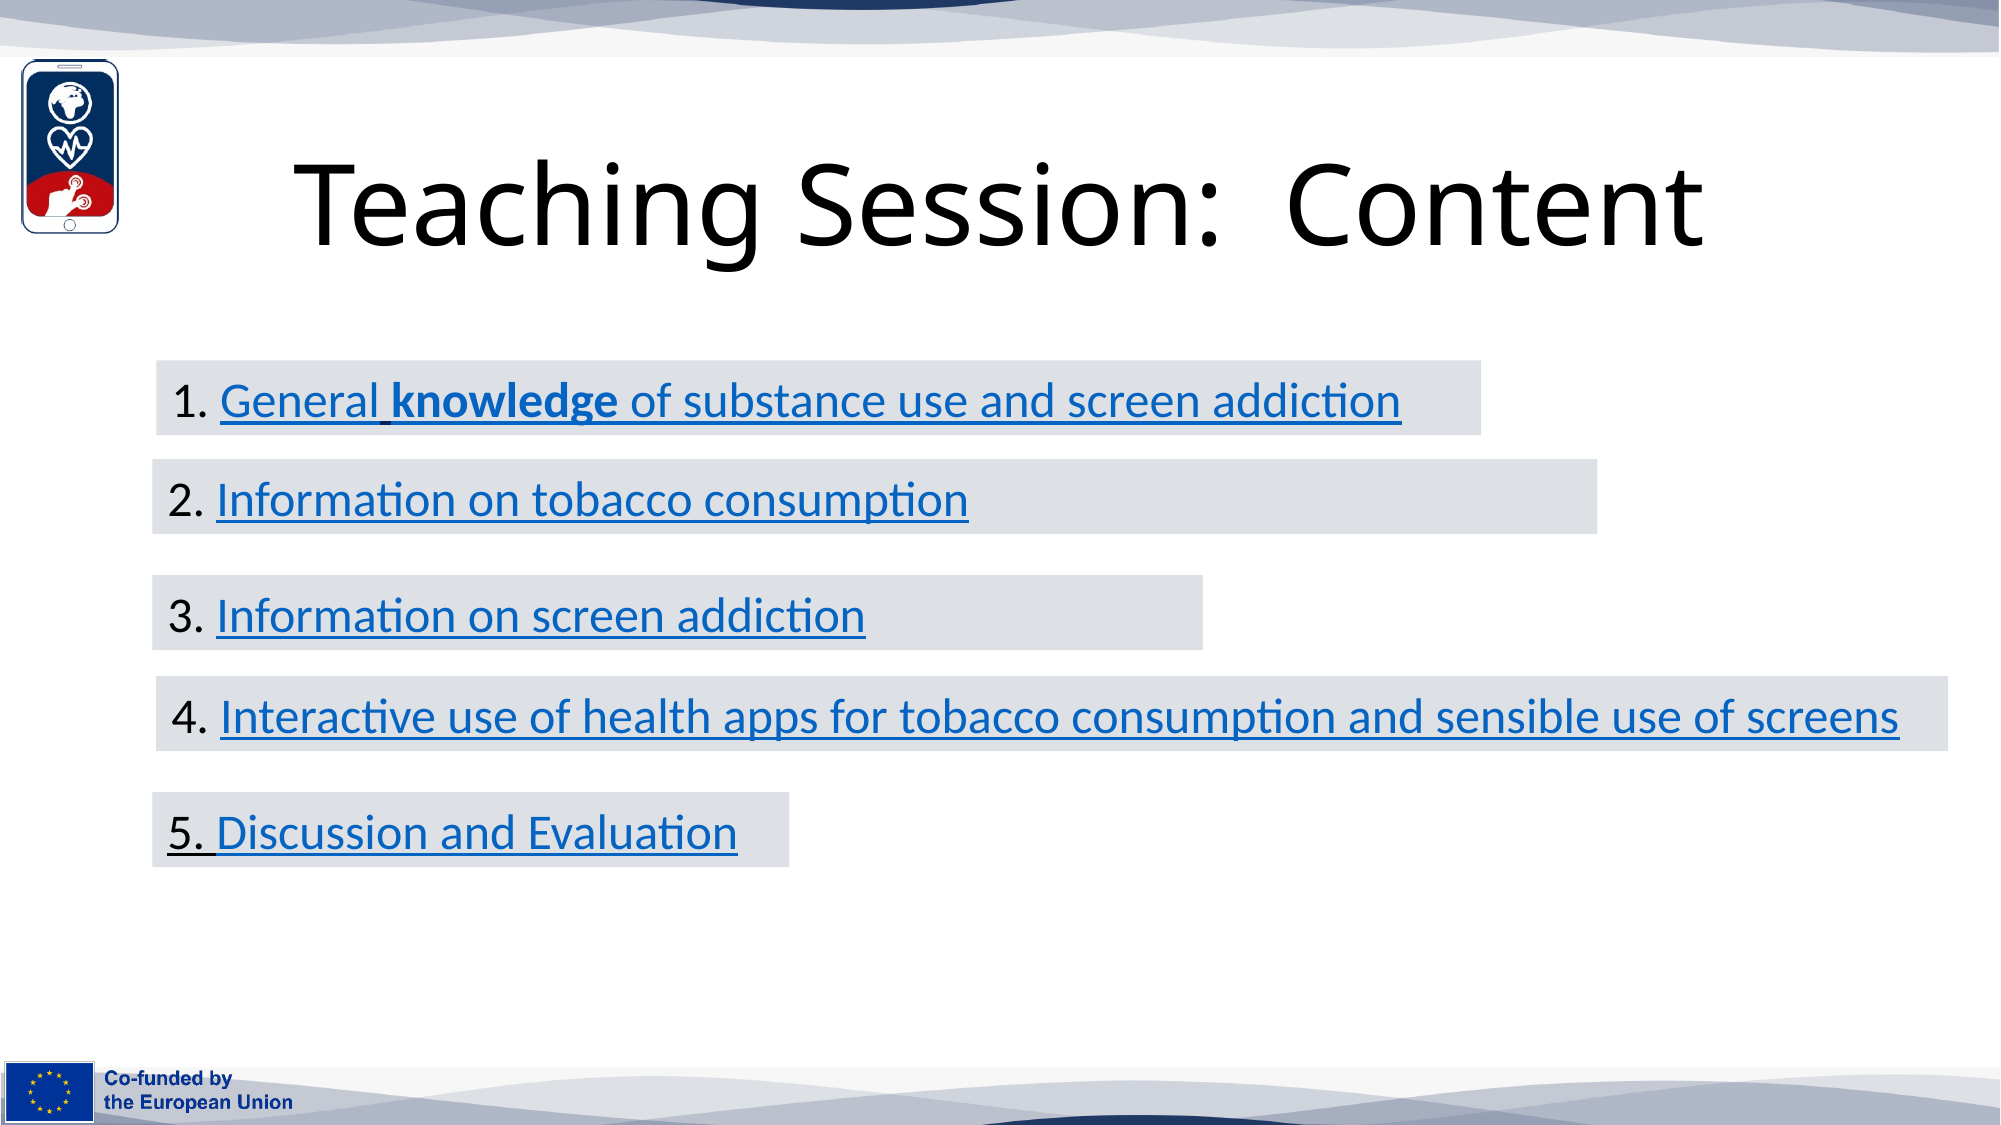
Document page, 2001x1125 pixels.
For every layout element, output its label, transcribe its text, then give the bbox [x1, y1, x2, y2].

picture [21, 59, 119, 234]
picture [0, 1058, 2001, 1125]
text_box 3. Information on screen addiction [152, 575, 1203, 651]
title Teaching Session: Content [137, 59, 1863, 278]
text_box 2. Information on tobacco consumption [152, 459, 1598, 535]
text_box 4. Interactive use of health apps for tobacco consumption and sensible use of screens [156, 676, 1949, 752]
picture [0, 0, 1999, 57]
text_box 1. General knowledge of substance use and screen addiction [156, 360, 1482, 436]
text_box 5. Discussion and Evaluation [152, 792, 790, 868]
